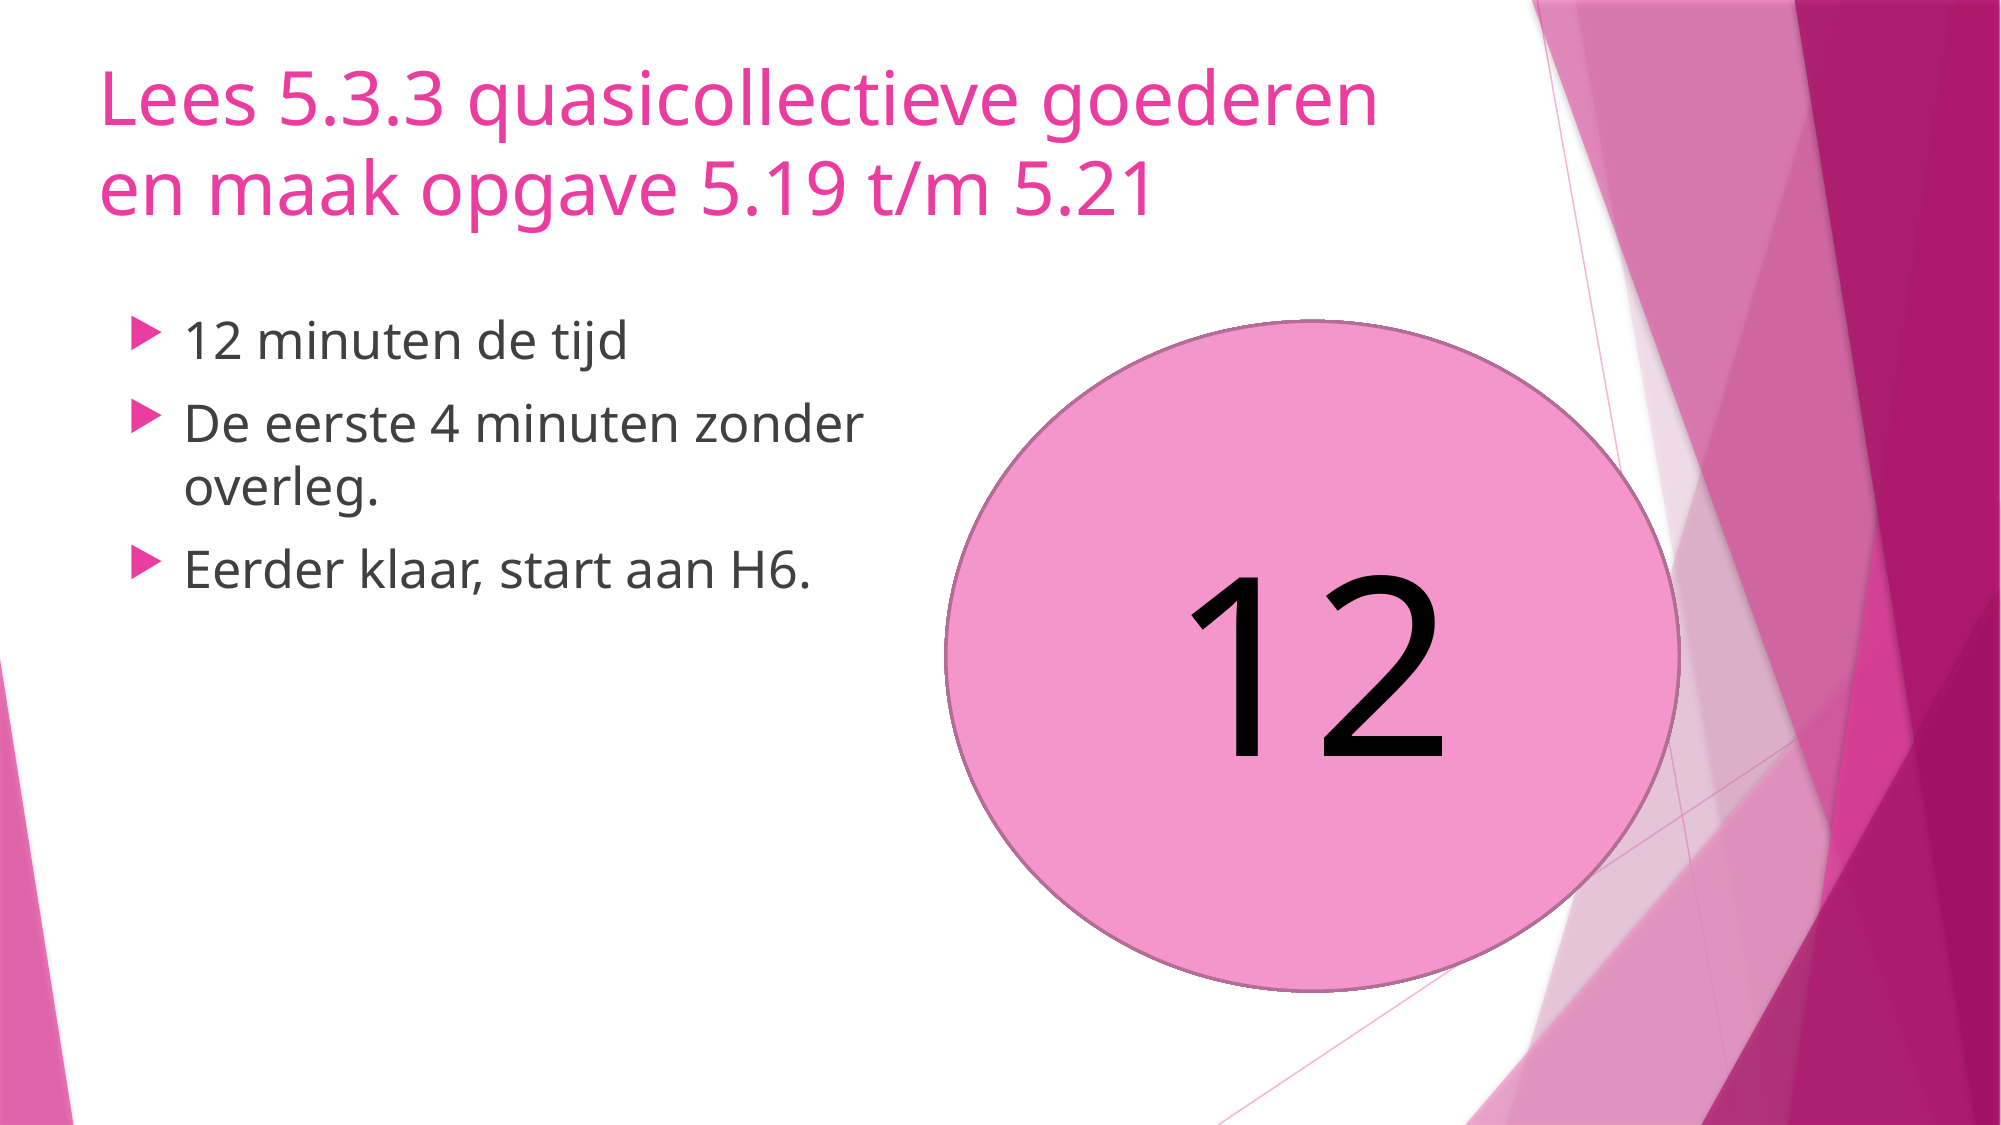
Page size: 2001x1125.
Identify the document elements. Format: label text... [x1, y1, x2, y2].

title Lees 5.3.3 quasicollectieve goederen en maak opgave 5.19 t/m 5.21 [83, 42, 1494, 260]
list 12 minuten de tijd De eerste 4 minuten zonder overleg. Eerder klaar, start aan H6. [112, 299, 896, 992]
text_box 12 [944, 319, 1681, 993]
